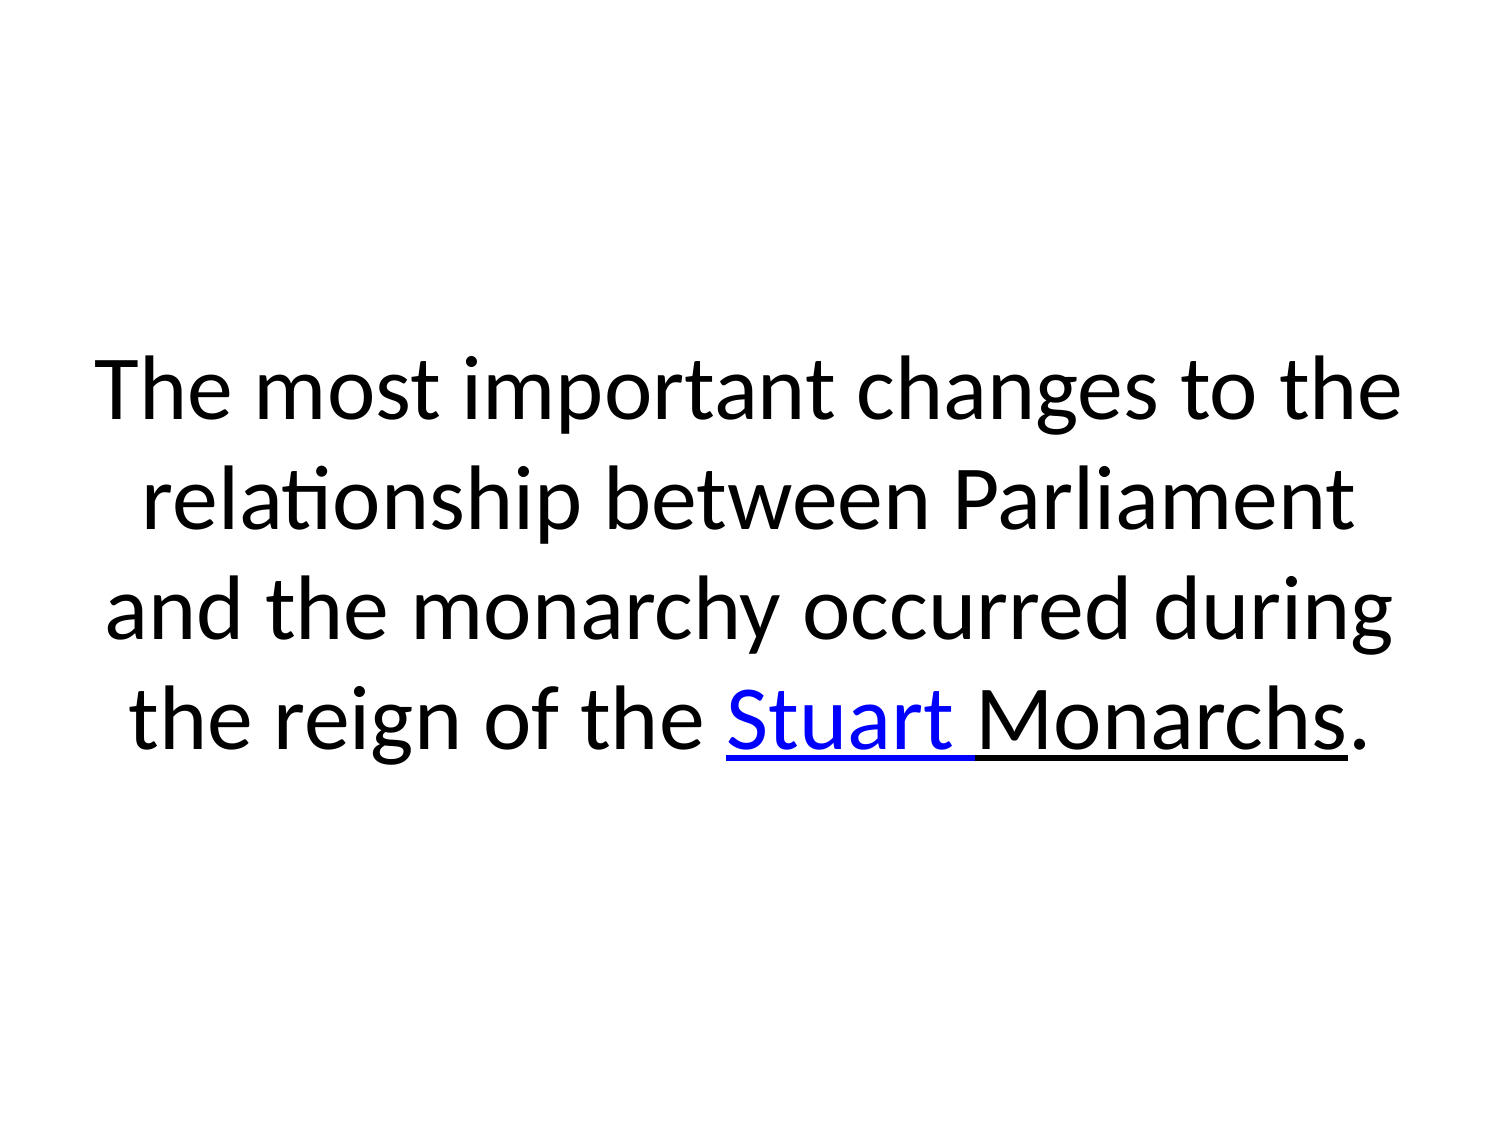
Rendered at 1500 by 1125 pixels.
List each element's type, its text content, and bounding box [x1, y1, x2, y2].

title The most important changes to the relationship between Parliament and the monarchy occurred during the reign of the Stuart Monarchs. [74, 44, 1426, 1051]
